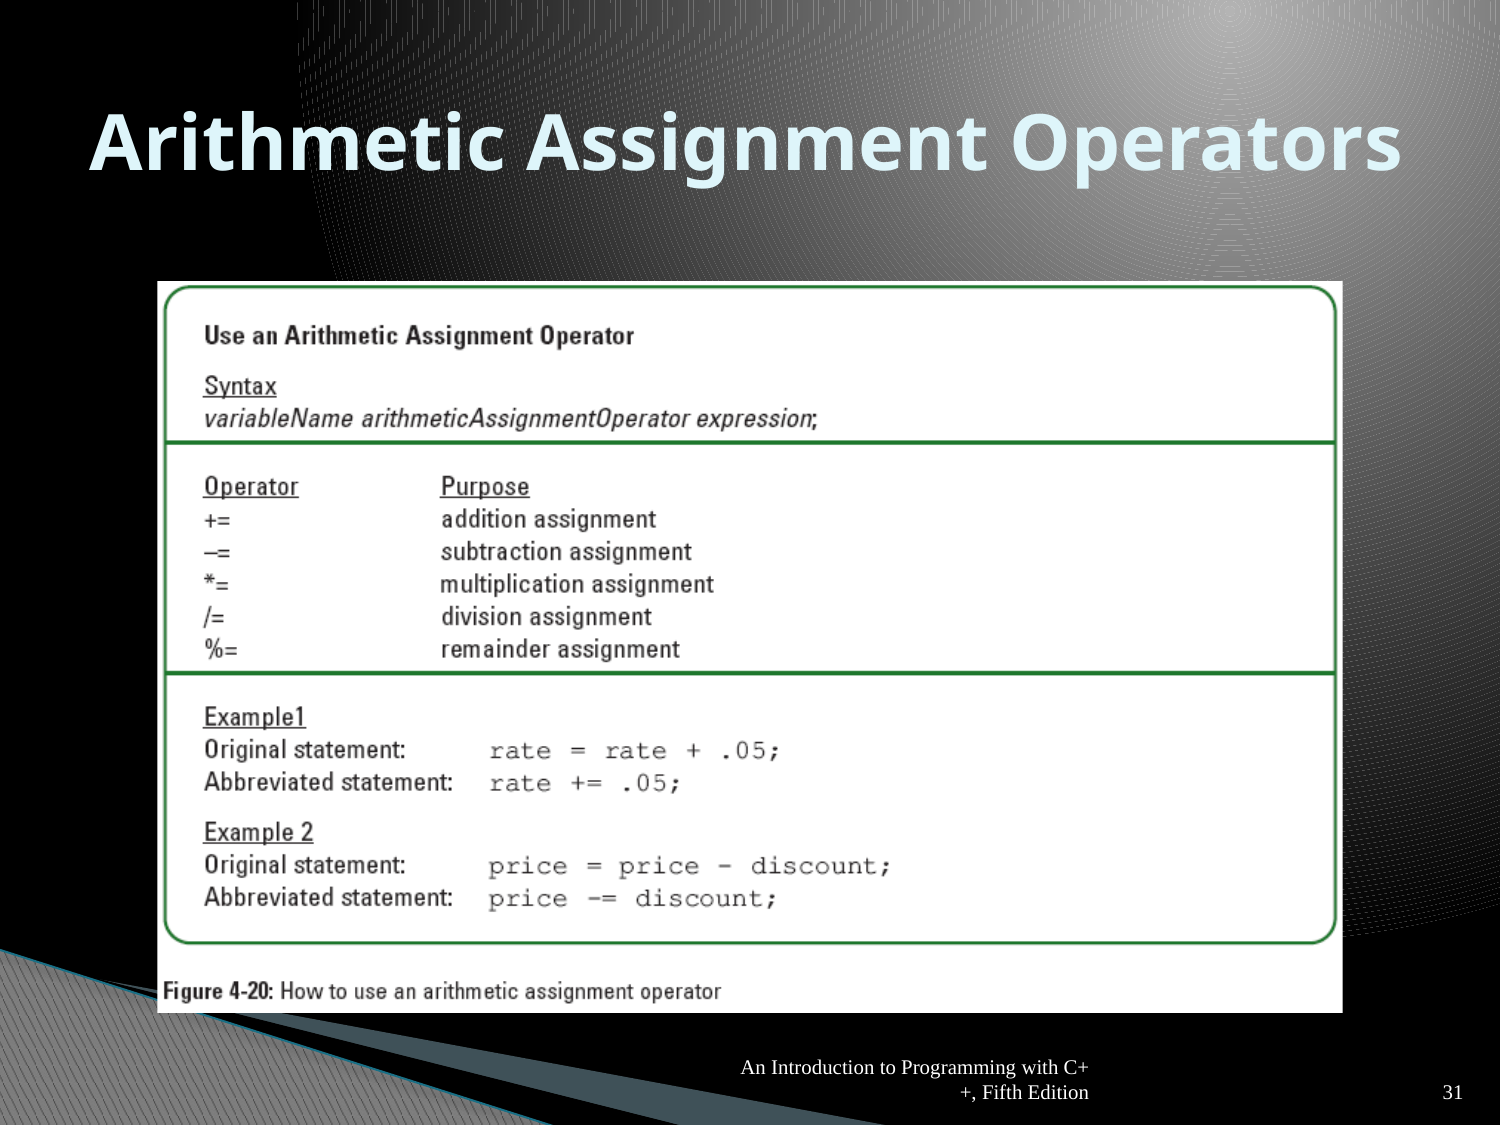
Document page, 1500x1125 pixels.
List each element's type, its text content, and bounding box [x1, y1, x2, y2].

slide_number 31 [1418, 1051, 1479, 1112]
title Arithmetic Assignment Operators [75, 45, 1425, 233]
footer An Introduction to Programming with C++, Fifth Edition [718, 1051, 1105, 1112]
picture [0, 281, 1343, 1125]
